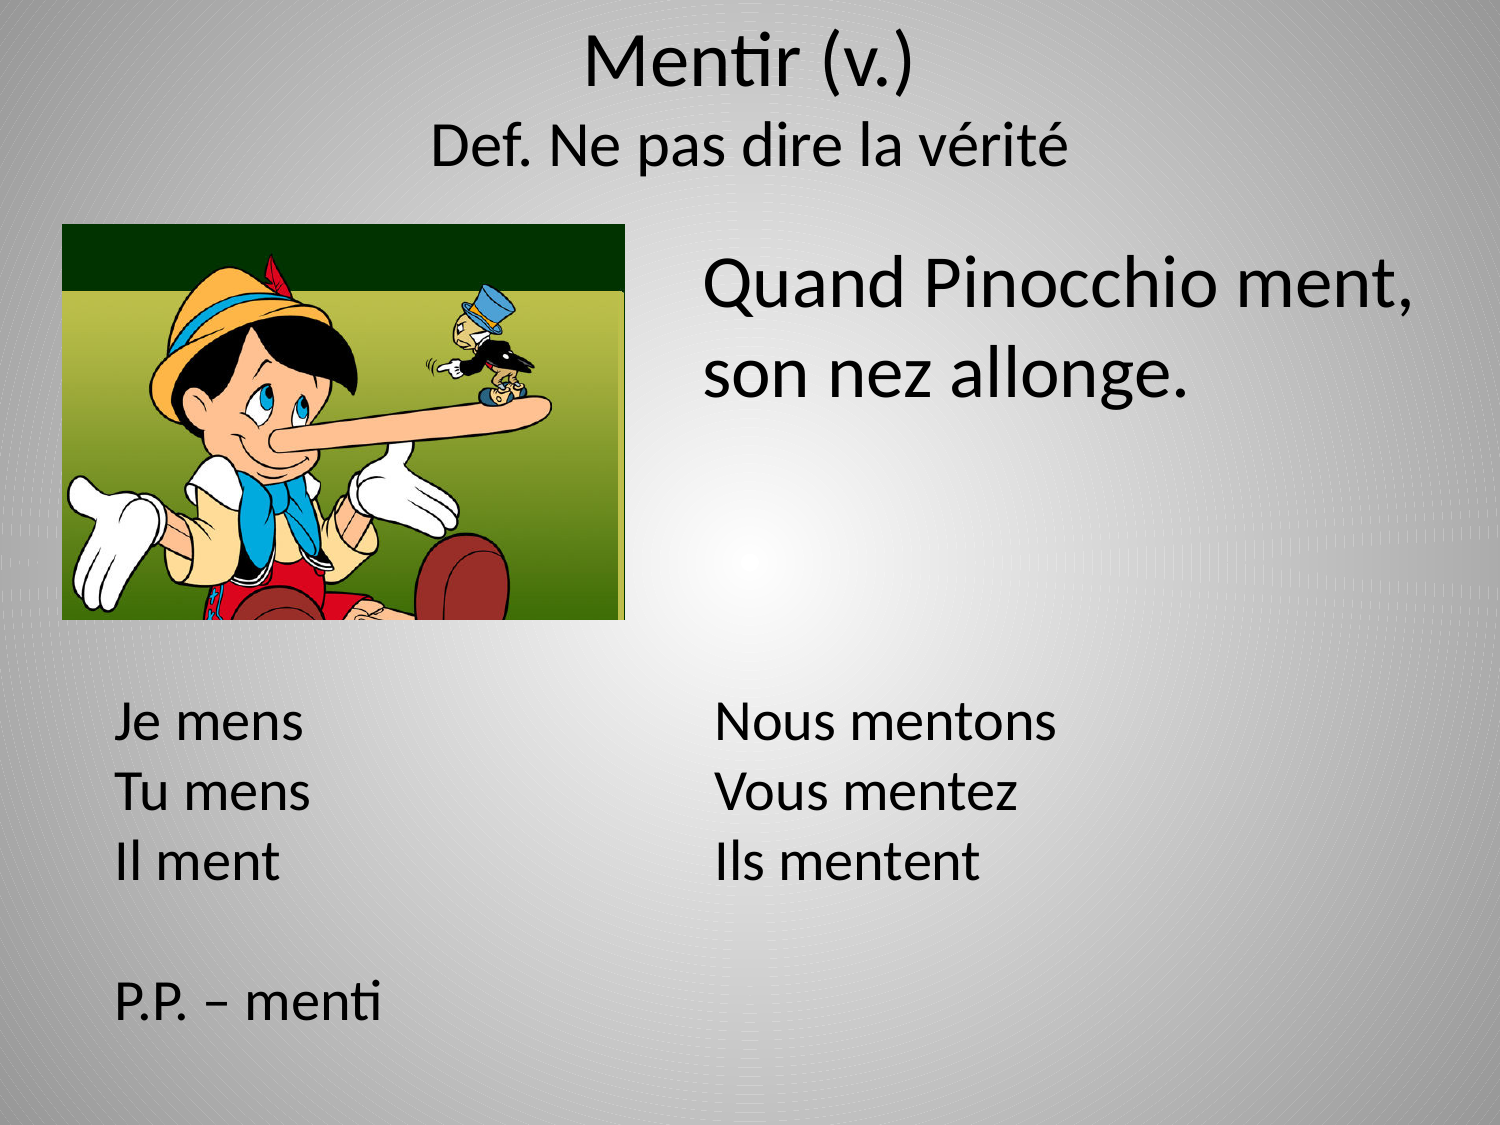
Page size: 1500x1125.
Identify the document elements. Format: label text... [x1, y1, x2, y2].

title Mentir (v.) Def. Ne pas dire la vérité [75, 0, 1425, 188]
text_box Je mens Nous mentons Tu mens Vous mentez Il ment Ils mentent P.P. – menti [99, 675, 1438, 1040]
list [62, 224, 626, 620]
text_box Quand Pinocchio ment, son nez allonge. [687, 224, 1450, 420]
